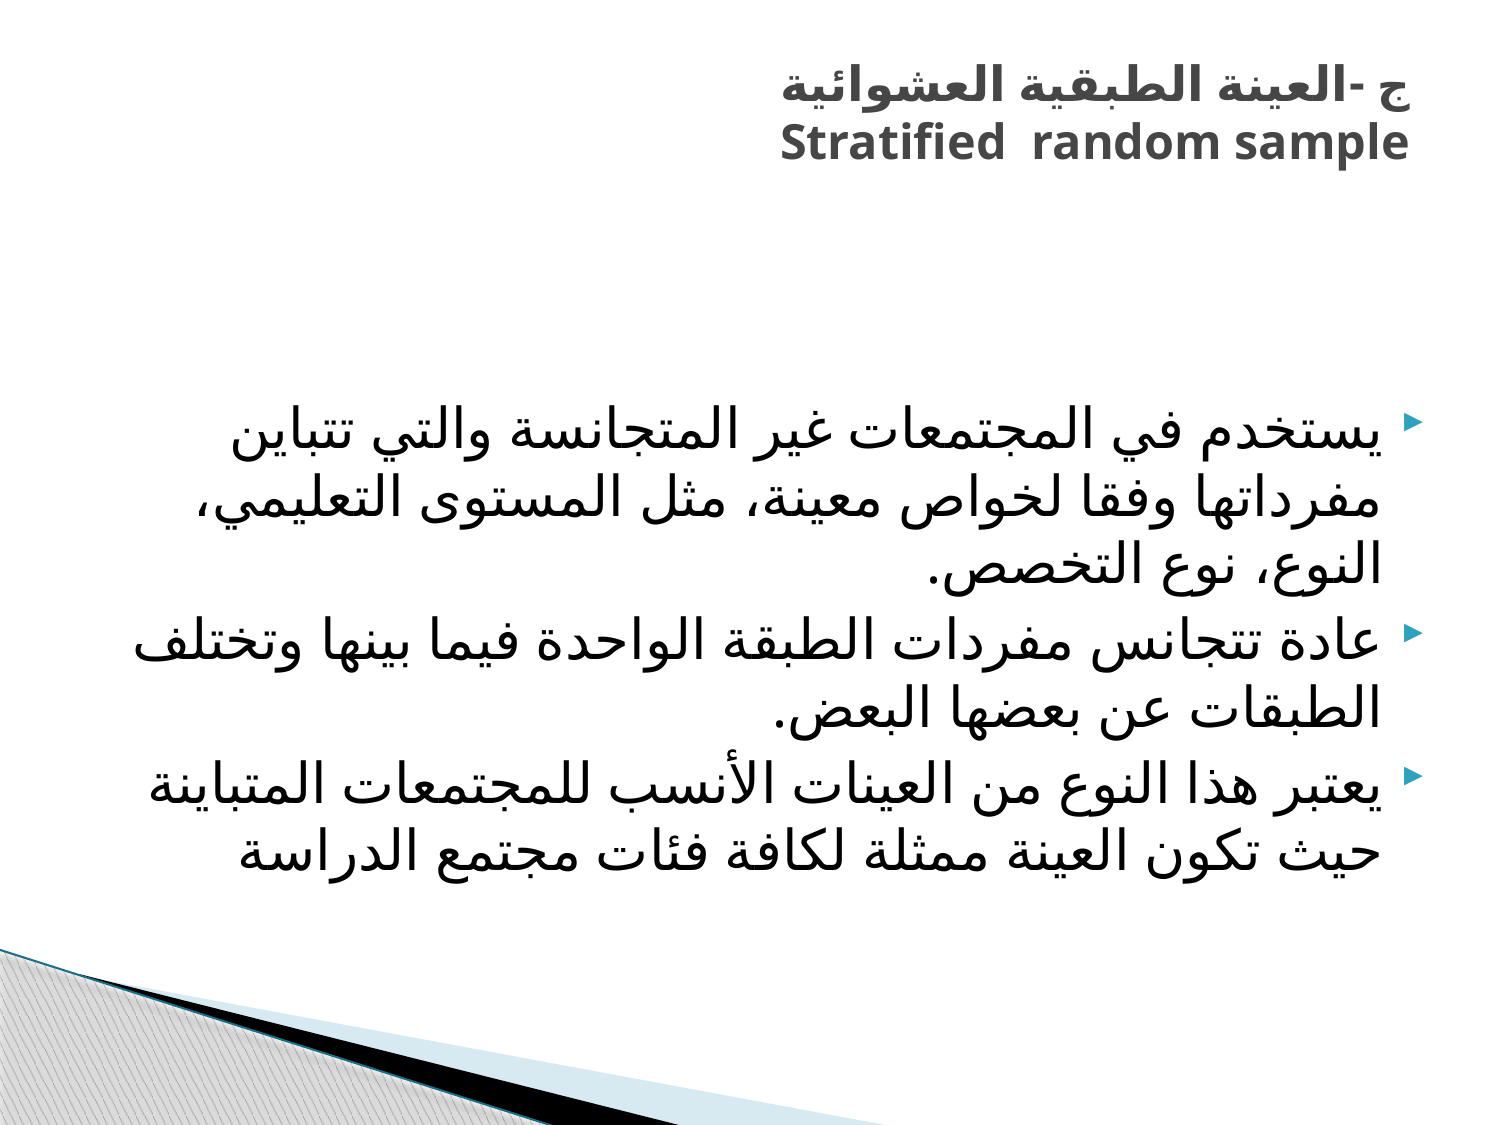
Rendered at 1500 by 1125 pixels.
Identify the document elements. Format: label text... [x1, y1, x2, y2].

title ج -العينة الطبقية العشوائية Stratified random sample [75, 45, 1425, 233]
list يستخدم في المجتمعات غير المتجانسة والتي تتباين مفرداتها وفقا لخواص معينة، مثل المستوى التعليمي، النوع، نوع التخصص. عادة تتجانس مفردات الطبقة الواحدة فيما بينها وتختلف الطبقات عن بعضها البعض. يعتبر هذا النوع من العينات الأنسب للمجتمعات المتباينة حيث تكون العينة ممثلة لكافة فئات مجتمع الدراسة [53, 385, 1459, 1059]
